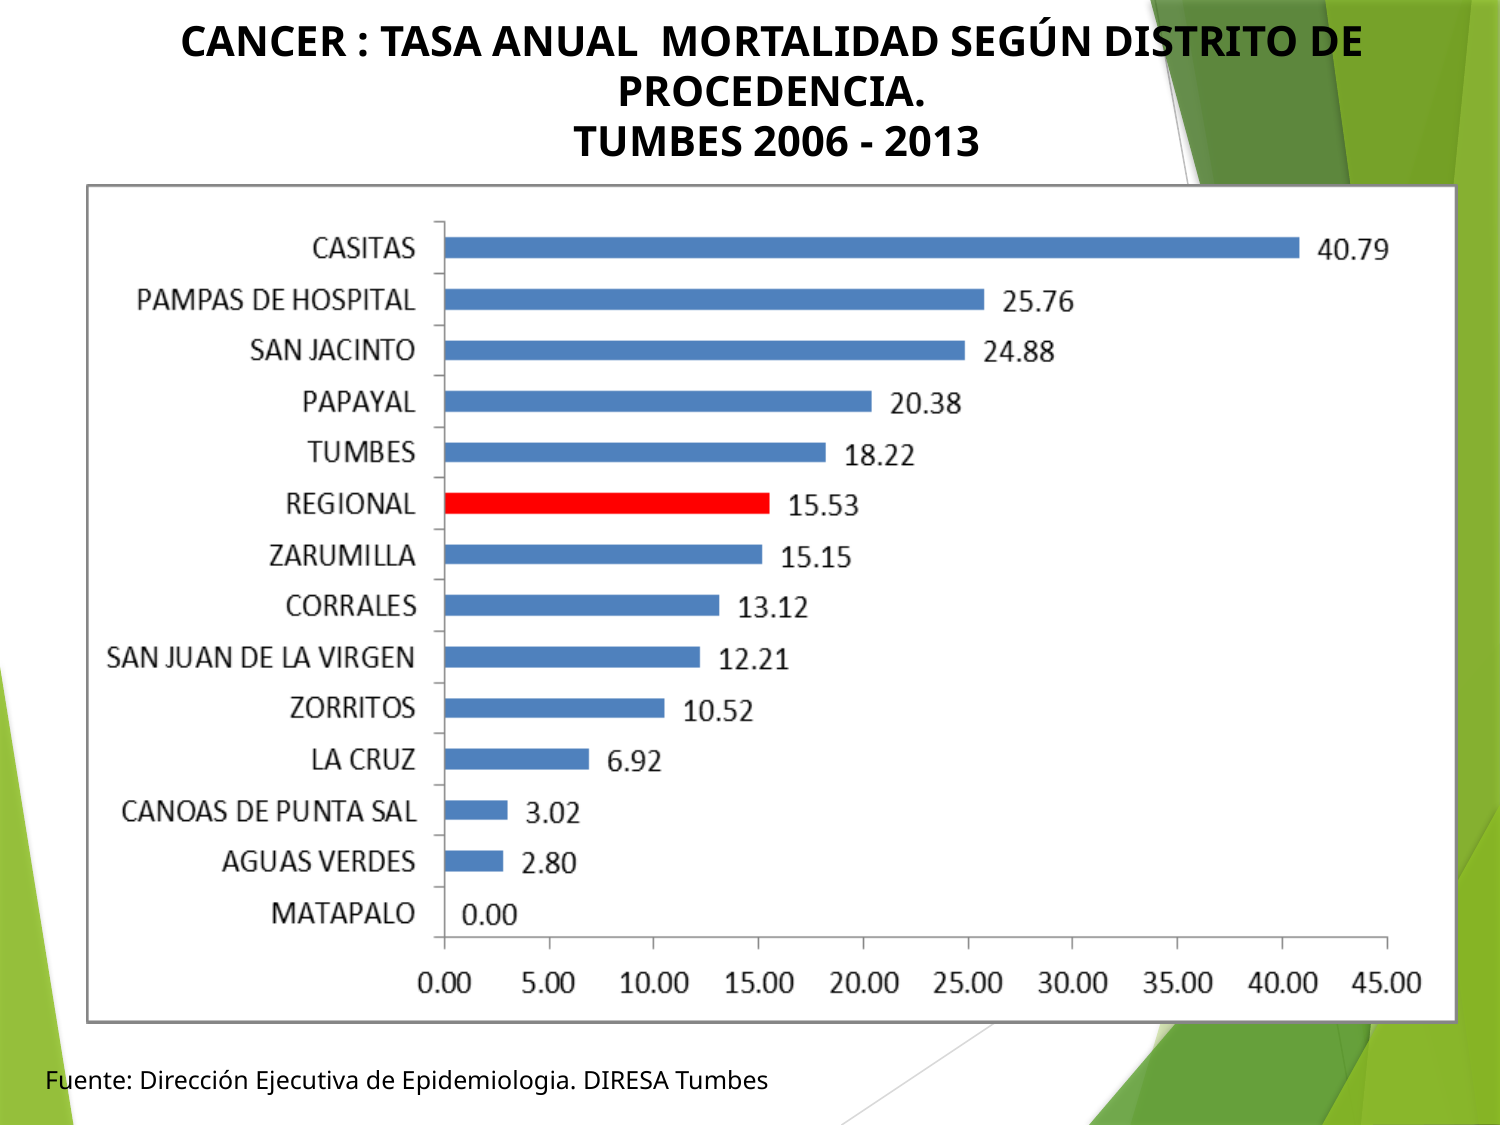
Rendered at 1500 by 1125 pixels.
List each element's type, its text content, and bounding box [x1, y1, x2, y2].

picture [85, 184, 1459, 1024]
text_box CANCER : TASA ANUAL MORTALIDAD SEGÚN DISTRITO DE PROCEDENCIA. TUMBES 2006 - 2013 [135, 19, 1408, 161]
text_box Fuente: Dirección Ejecutiva de Epidemiologia. DIRESA Tumbes [30, 1057, 792, 1102]
